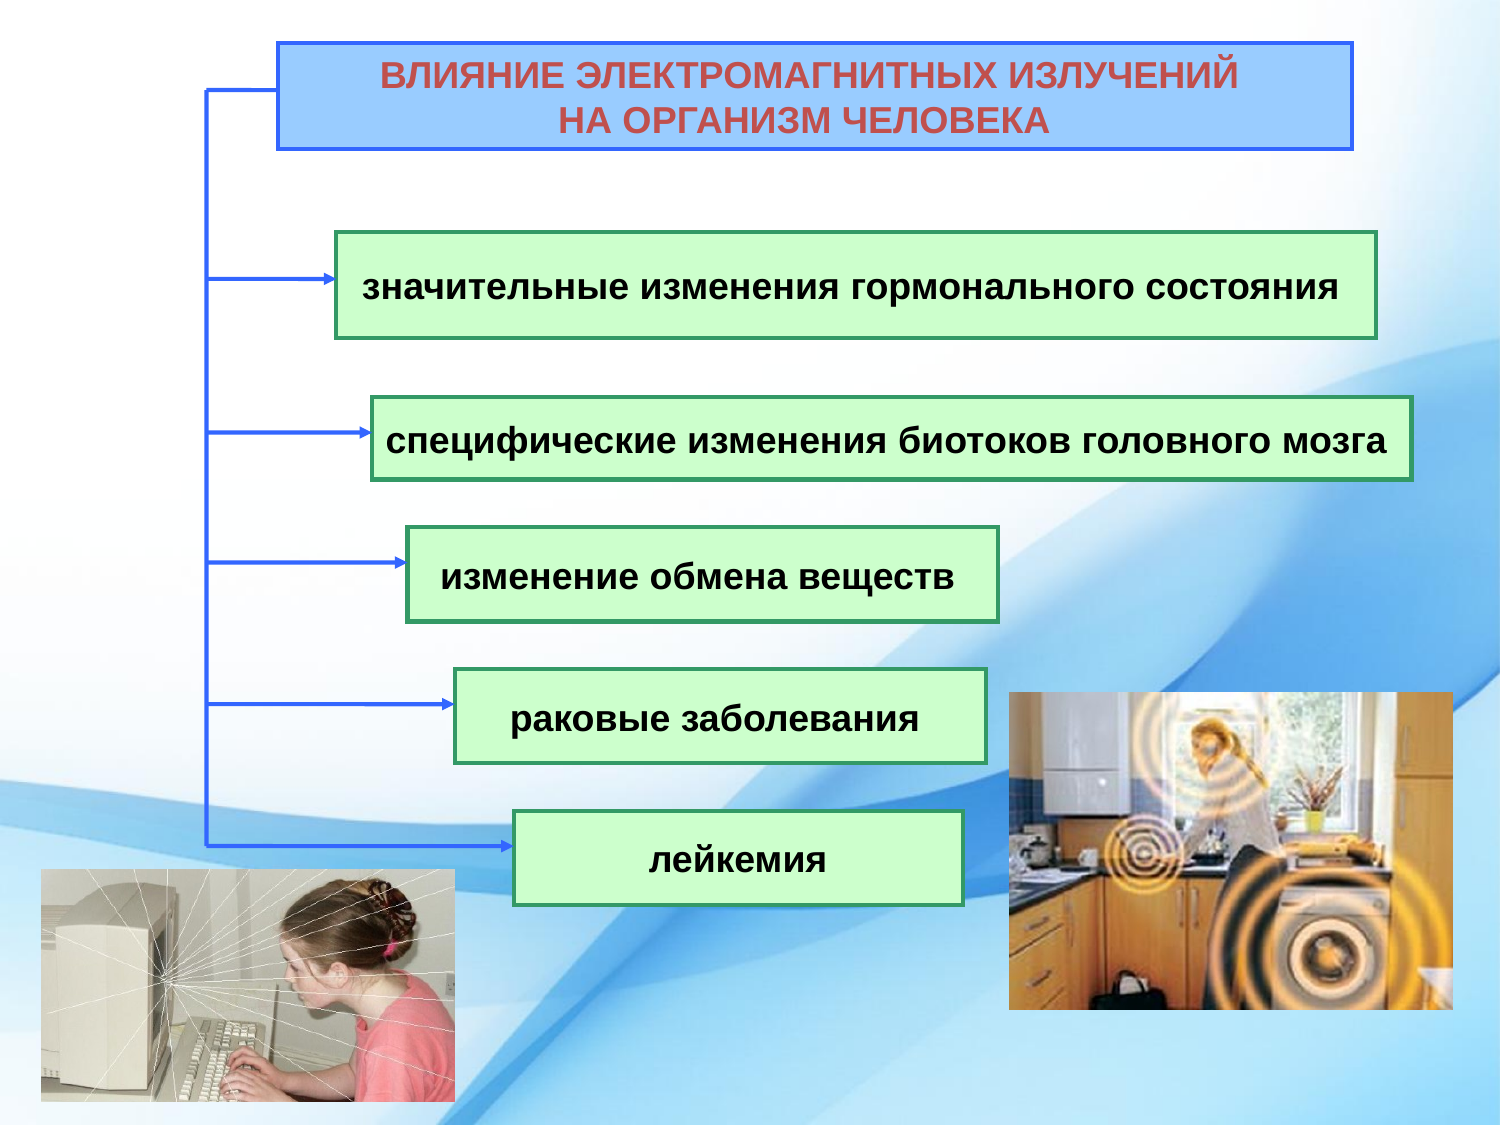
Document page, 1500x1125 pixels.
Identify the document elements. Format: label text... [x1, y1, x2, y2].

text_box специфические изменения биотоков головного мозга [372, 397, 1412, 480]
picture [0, 0, 1500, 1125]
text_box значительные изменения гормонального состояния [336, 231, 1376, 338]
text_box [206, 272, 337, 286]
text_box лейкемия [513, 810, 963, 906]
text_box [206, 426, 373, 439]
text_box изменение обмена веществ [407, 527, 999, 622]
text_box [206, 556, 408, 569]
text_box [206, 839, 514, 853]
text_box [206, 697, 455, 711]
text_box ВЛИЯНИЕ ЭЛЕКТРОМАГНИТНЫХ ИЗЛУЧЕНИЙ НА ОРГАНИЗМ ЧЕЛОВЕКА [277, 42, 1353, 149]
text_box раковые заболевания [454, 668, 987, 764]
